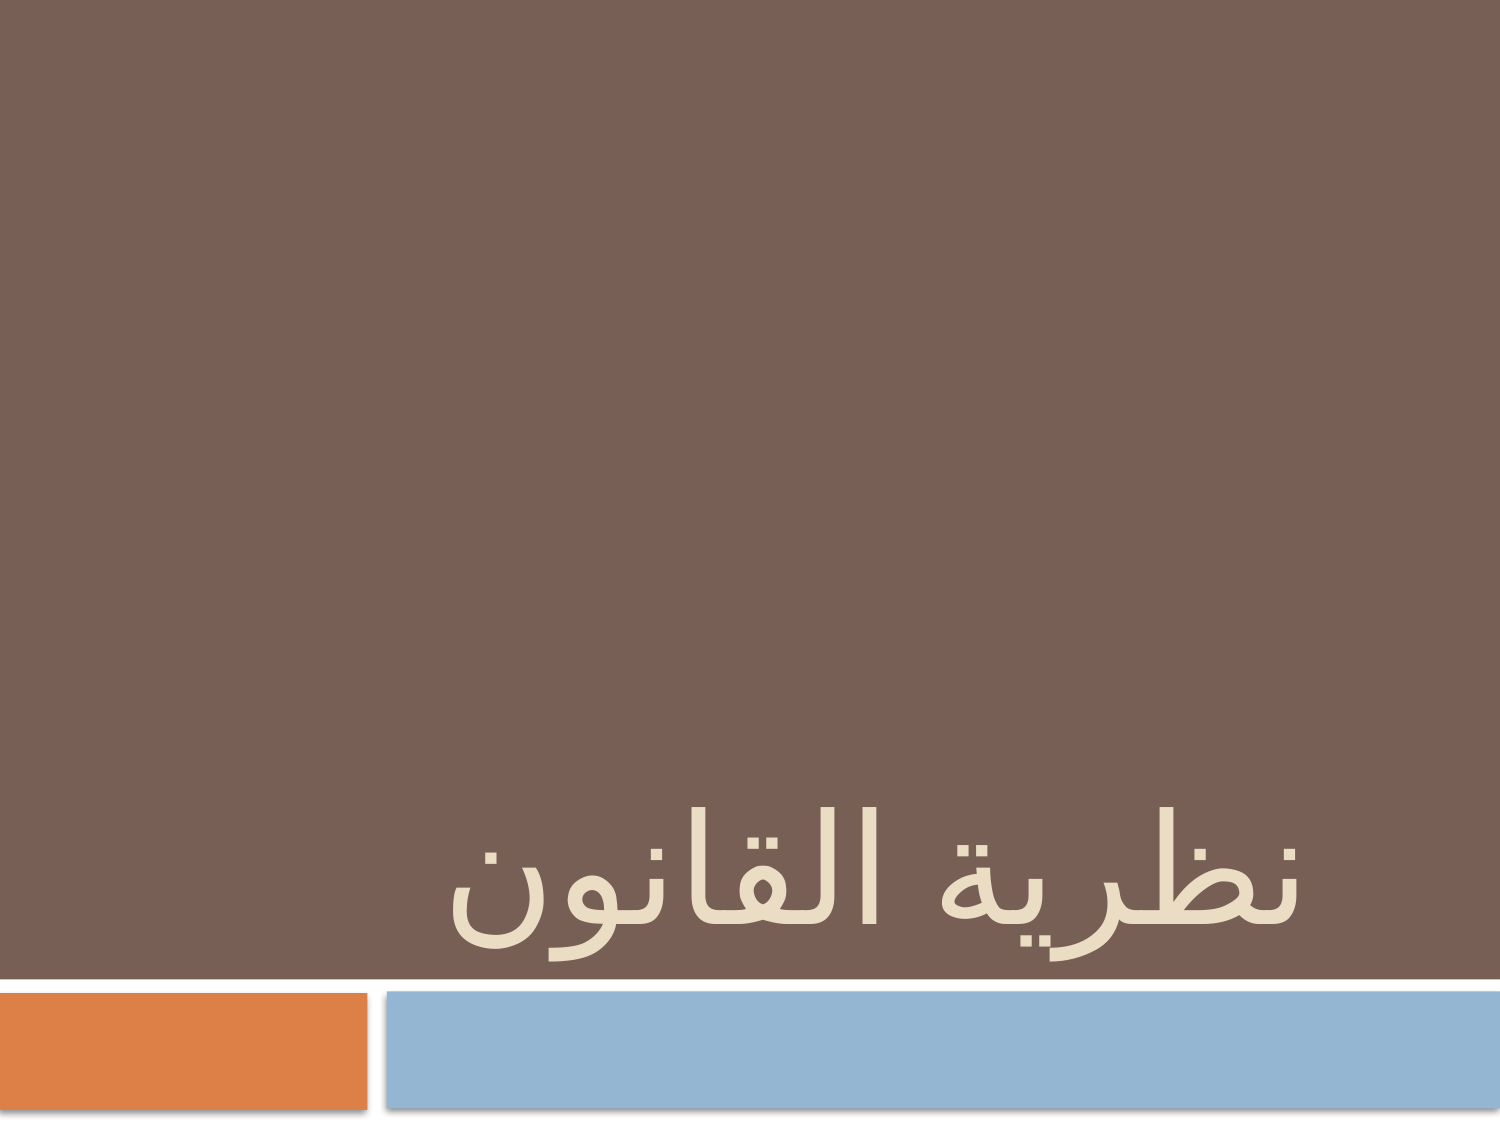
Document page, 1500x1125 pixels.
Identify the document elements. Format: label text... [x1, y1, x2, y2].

title نظرية القانون [387, 662, 1450, 963]
